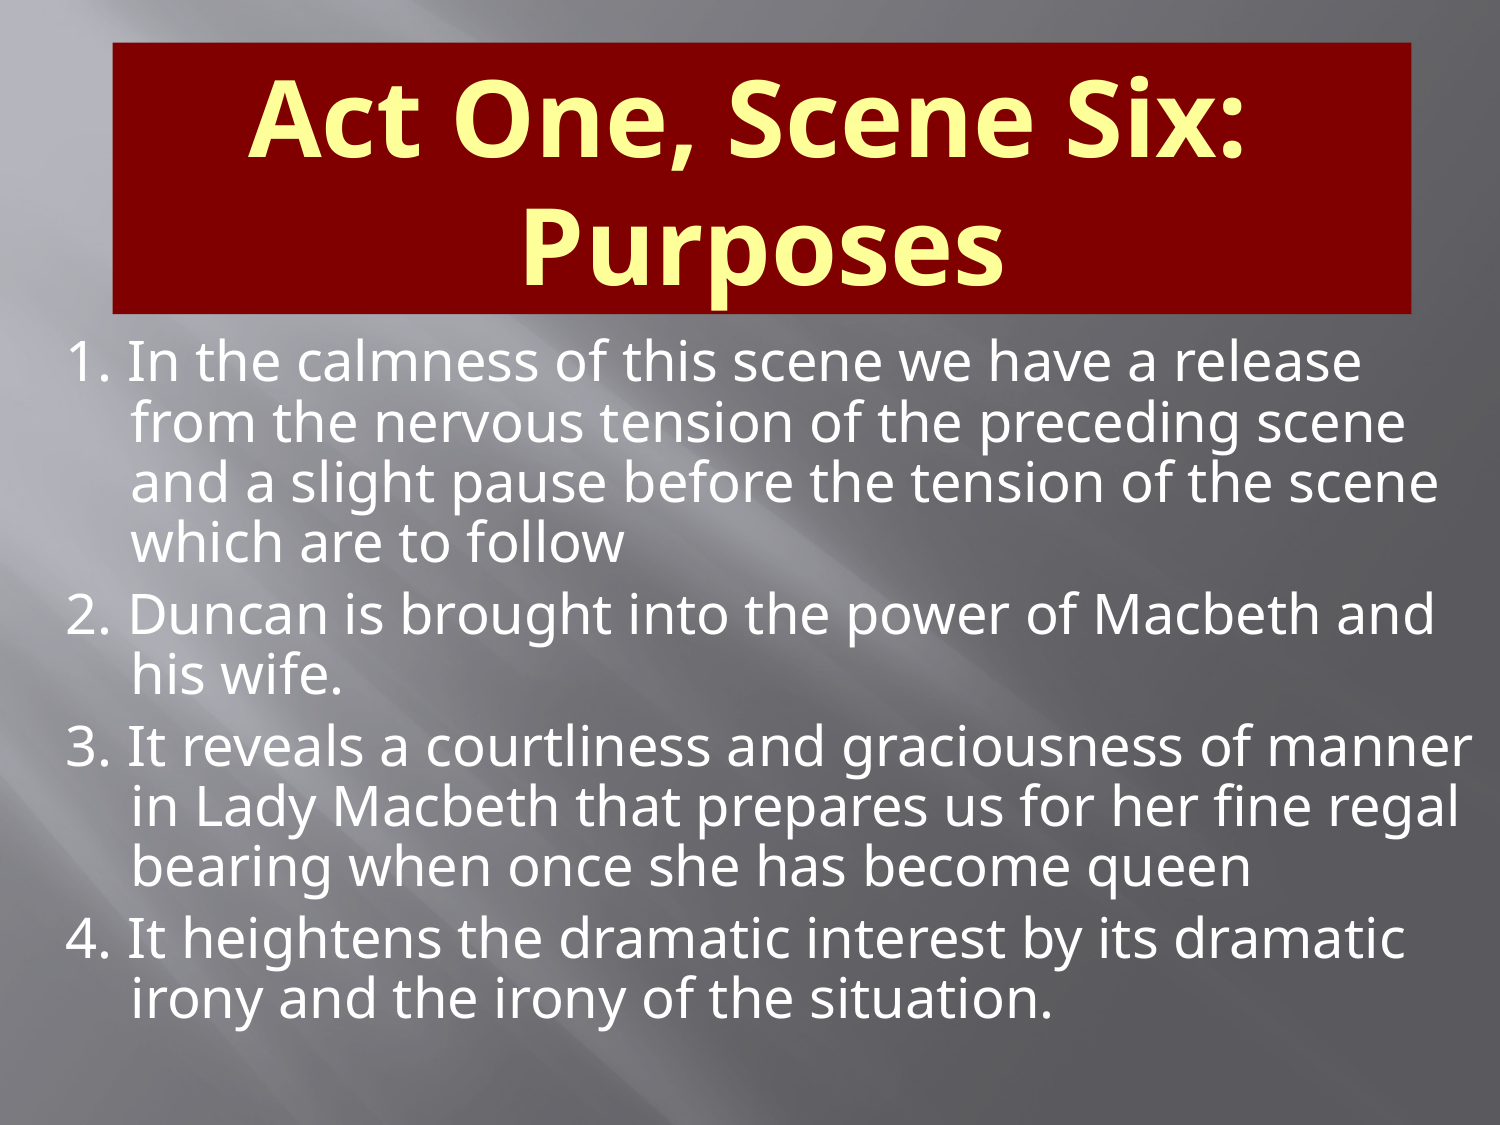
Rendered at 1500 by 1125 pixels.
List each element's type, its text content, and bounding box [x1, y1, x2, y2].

title Act One, Scene Six: Purposes [112, 42, 1412, 315]
list 1. In the calmness of this scene we have a release from the nervous tension of the preceding scene and a slight pause before the tension of the scene which are to follow 2. Duncan is brought into the power of Macbeth and his wife. 3. It reveals a courtliness and graciousness of manner in Lady Macbeth that prepares us for her fine regal bearing when once she has become queen 4. It heightens the dramatic interest by its dramatic irony and the irony of the situation. [29, 326, 1500, 1072]
